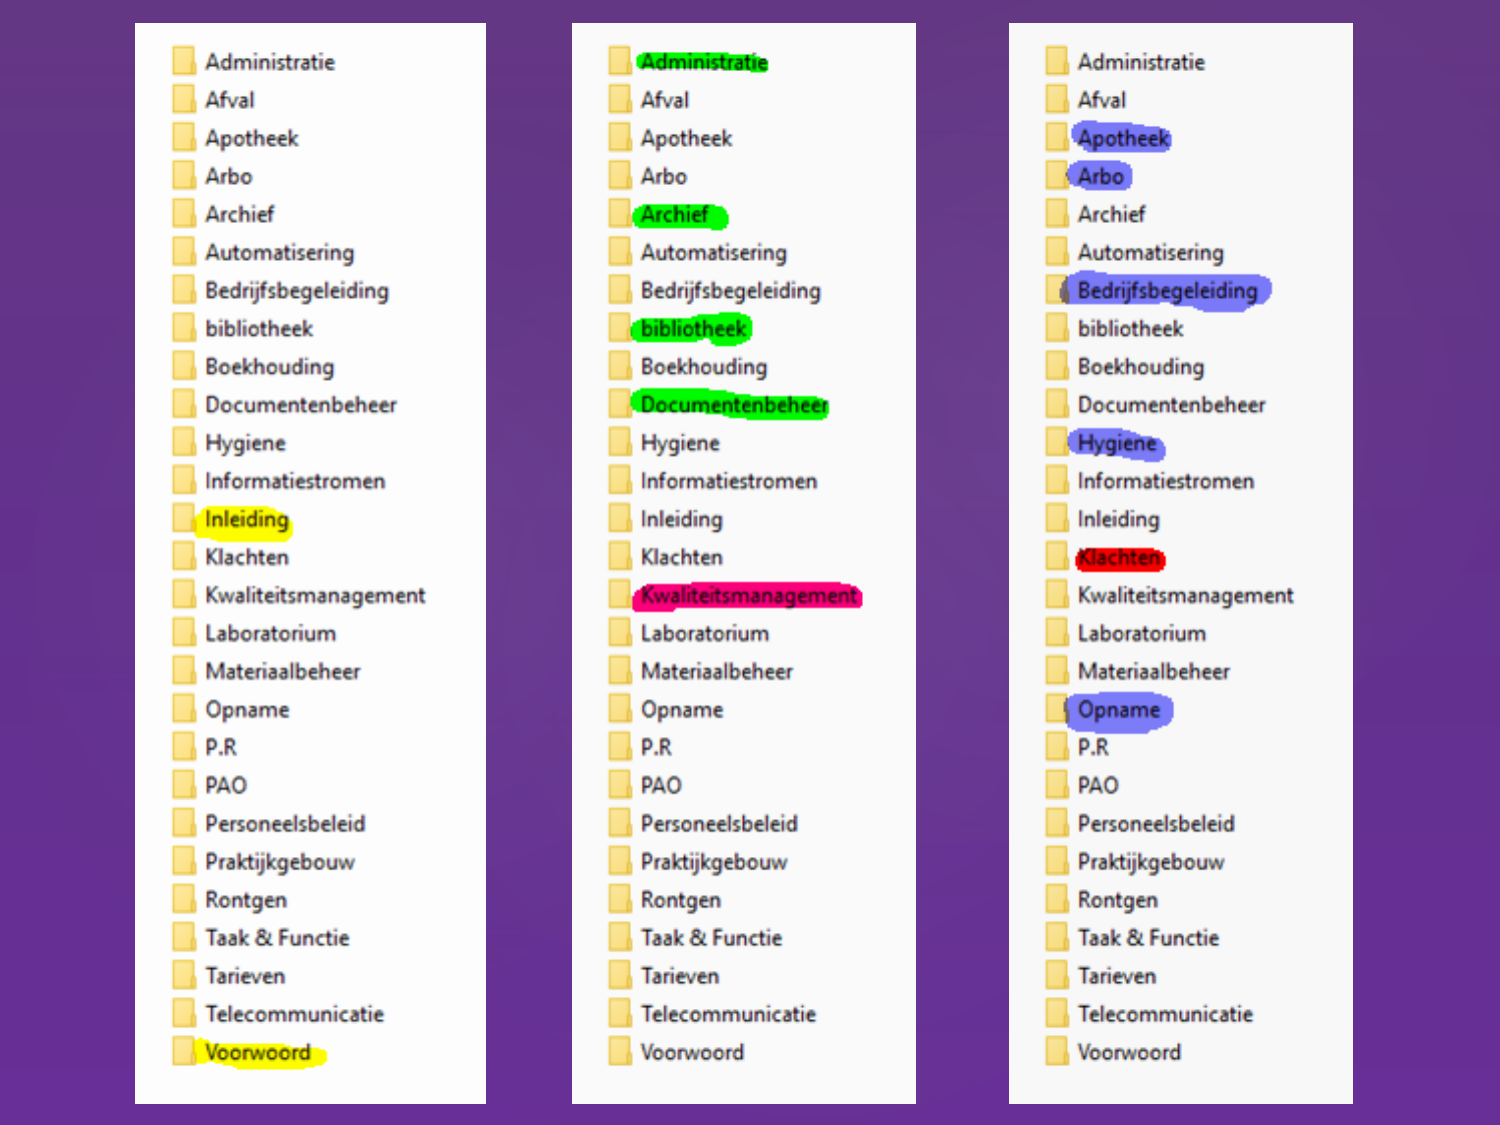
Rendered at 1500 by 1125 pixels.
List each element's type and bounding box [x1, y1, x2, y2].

list [1009, 23, 1353, 1105]
picture [135, 23, 486, 1105]
picture [572, 23, 916, 1105]
